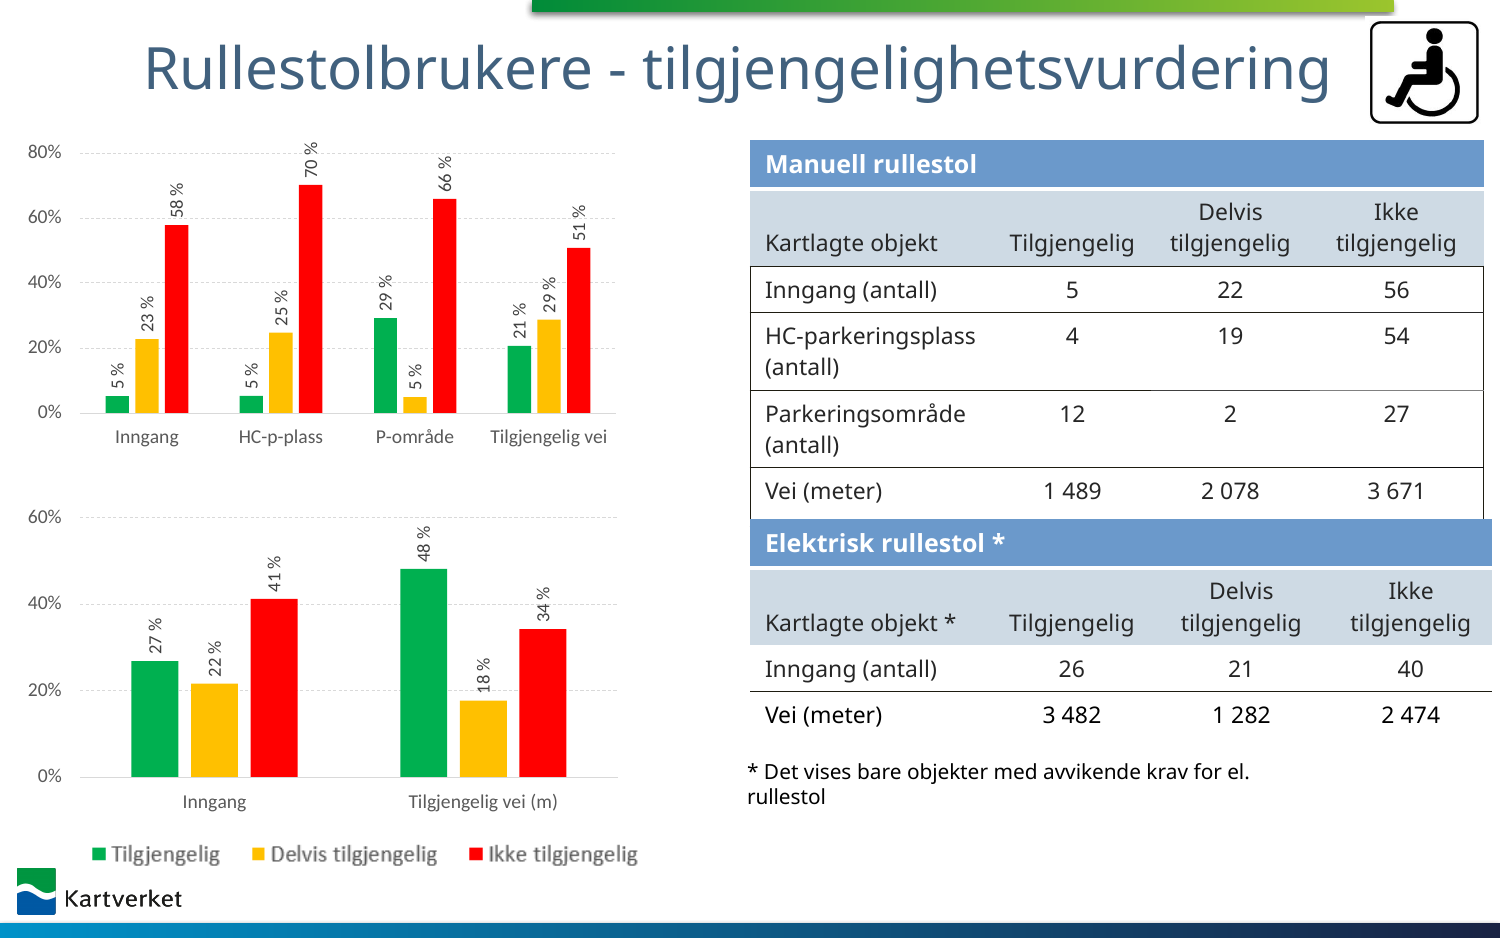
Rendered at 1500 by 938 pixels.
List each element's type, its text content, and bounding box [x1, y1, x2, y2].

table_cell 3 482 [991, 692, 1153, 738]
table_cell Delvis tilgjengelig [1151, 191, 1310, 266]
table_cell Kartlagte objekt * [750, 570, 991, 645]
table_cell Tilgjengelig [994, 191, 1151, 266]
table_cell 2 078 [1151, 468, 1310, 519]
table_cell Parkeringsområde (antall) [751, 391, 994, 467]
table_cell Delvis tilgjengelig [1153, 570, 1330, 645]
table_cell 4 [994, 313, 1151, 390]
table_header Manuell rullestol [750, 140, 1484, 187]
table_cell Ikke tilgjengelig [1330, 570, 1492, 645]
table_cell 56 [1310, 267, 1483, 312]
table_cell 54 [1310, 313, 1483, 390]
table_cell Vei (meter) [751, 468, 994, 519]
table_cell 5 [994, 267, 1151, 312]
table_cell Kartlagte objekt [750, 191, 994, 266]
table_cell 40 [1330, 645, 1492, 691]
picture [20, 135, 629, 457]
text_box * Det vises bare objekter med avvikende krav for el. rullestol [732, 751, 1317, 816]
picture [86, 838, 643, 870]
table_cell 2 474 [1330, 692, 1492, 738]
table_cell 1 489 [994, 468, 1151, 519]
table_cell 3 671 [1310, 468, 1483, 519]
table_cell 19 [1151, 313, 1310, 390]
table_cell Inngang (antall) [751, 267, 994, 312]
table_header Elektrisk rullestol * [750, 519, 1492, 566]
table_cell 21 [1153, 645, 1330, 691]
table_cell 27 [1310, 391, 1483, 467]
table_cell HC-parkeringsplass (antall) [751, 313, 994, 390]
text_box Rullestolbrukere - tilgjengelighetsvurdering [39, 12, 1348, 109]
table_cell 2 [1151, 391, 1310, 467]
table_cell Tilgjengelig [991, 570, 1153, 645]
table_cell Vei (meter) [750, 692, 991, 738]
table_cell 26 [991, 645, 1153, 691]
picture [1365, 16, 1484, 129]
table_cell Ikke tilgjengelig [1310, 191, 1484, 266]
picture [20, 499, 630, 822]
table_cell 22 [1151, 267, 1310, 312]
table_cell 12 [994, 391, 1151, 467]
table_cell Inngang (antall) [750, 645, 991, 691]
table_cell 1 282 [1153, 692, 1330, 738]
